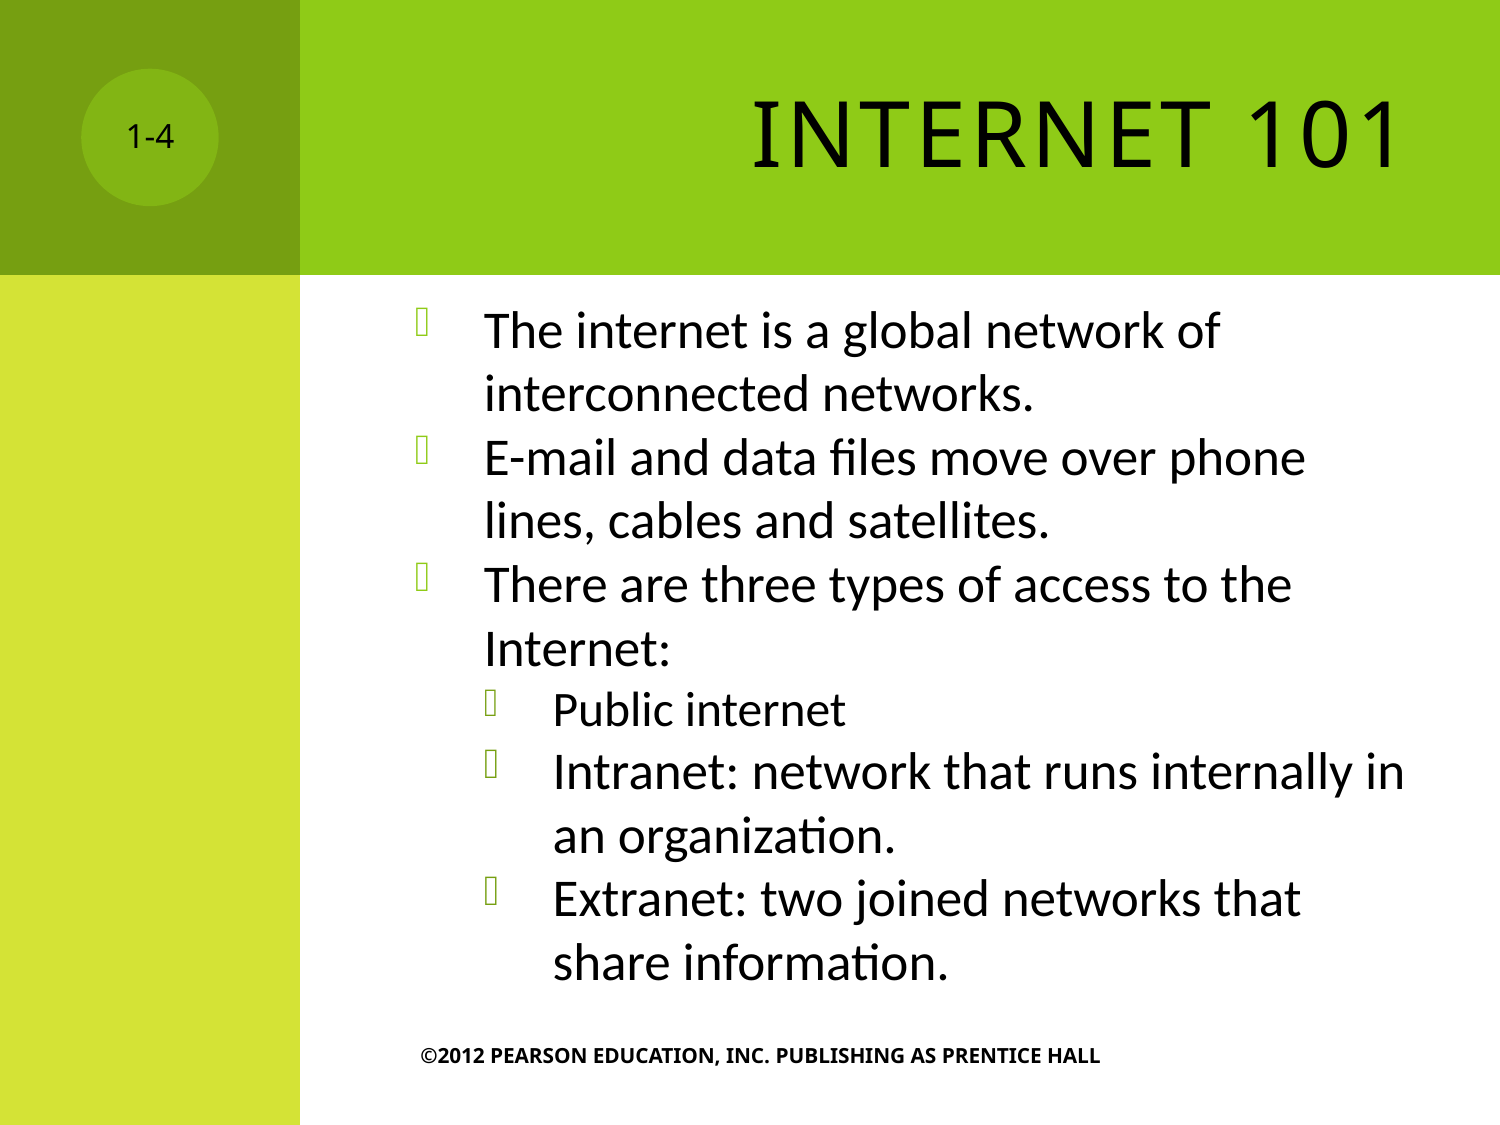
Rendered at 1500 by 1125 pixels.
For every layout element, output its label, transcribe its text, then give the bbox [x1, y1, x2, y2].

list The internet is a global network of interconnected networks. E-mail and data files move over phone lines, cables and satellites. There are three types of access to the Internet: Public internet Intranet: network that runs internally in an organization. Extranet: two joined networks that share information. [399, 287, 1426, 1006]
slide_number 1-4 [87, 87, 213, 188]
footer ©2012 PEARSON EDUCATION, INC. PUBLISHING AS PRENTICE HALL [399, 1025, 1238, 1085]
title Internet 101 [399, 37, 1425, 225]
